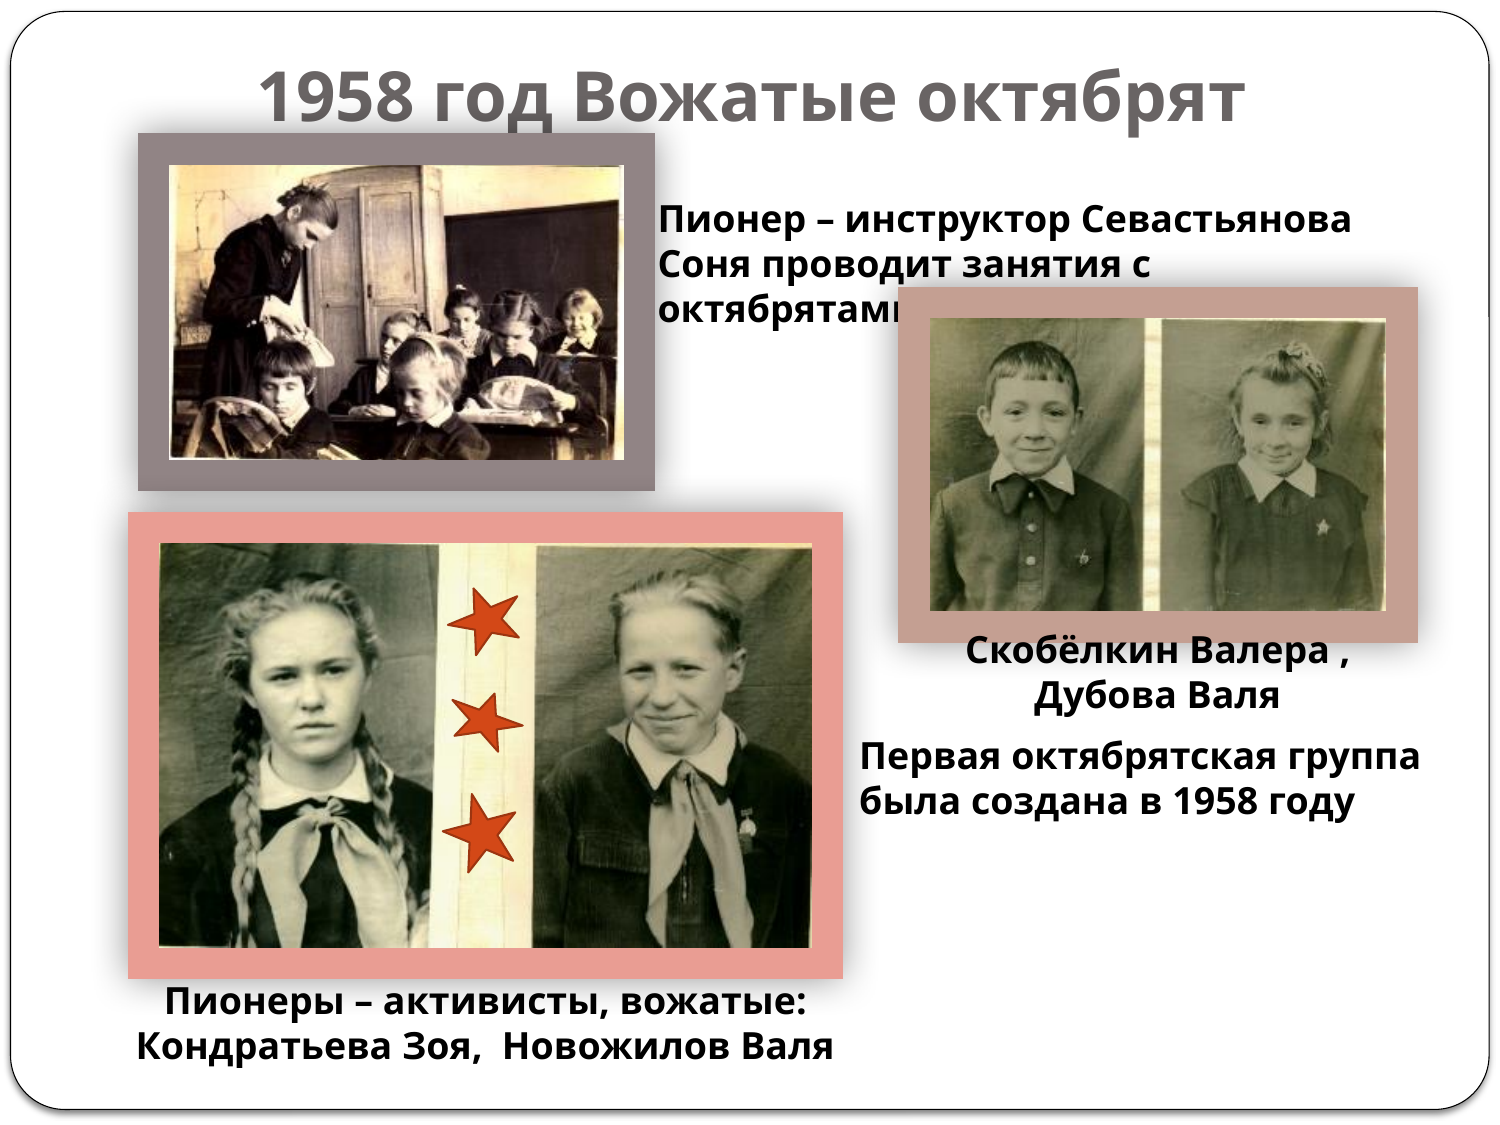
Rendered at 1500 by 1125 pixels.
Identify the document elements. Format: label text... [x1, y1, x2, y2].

picture [929, 317, 1387, 612]
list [169, 164, 625, 461]
text_box Скобёлкин Валера , Дубова Валя [886, 618, 1430, 724]
title 1958 год Вожатые октябрят [242, 42, 1268, 150]
text_box Пионер – инструктор Севастьянова Соня проводит занятия с октябрятами. [642, 188, 1375, 338]
picture [159, 542, 812, 948]
text_box Пионеры – активисты, вожатые: Кондратьева Зоя, Новожилов Валя [72, 970, 899, 1075]
text_box Первая октябрятская группа была создана в 1958 году [844, 724, 1500, 830]
